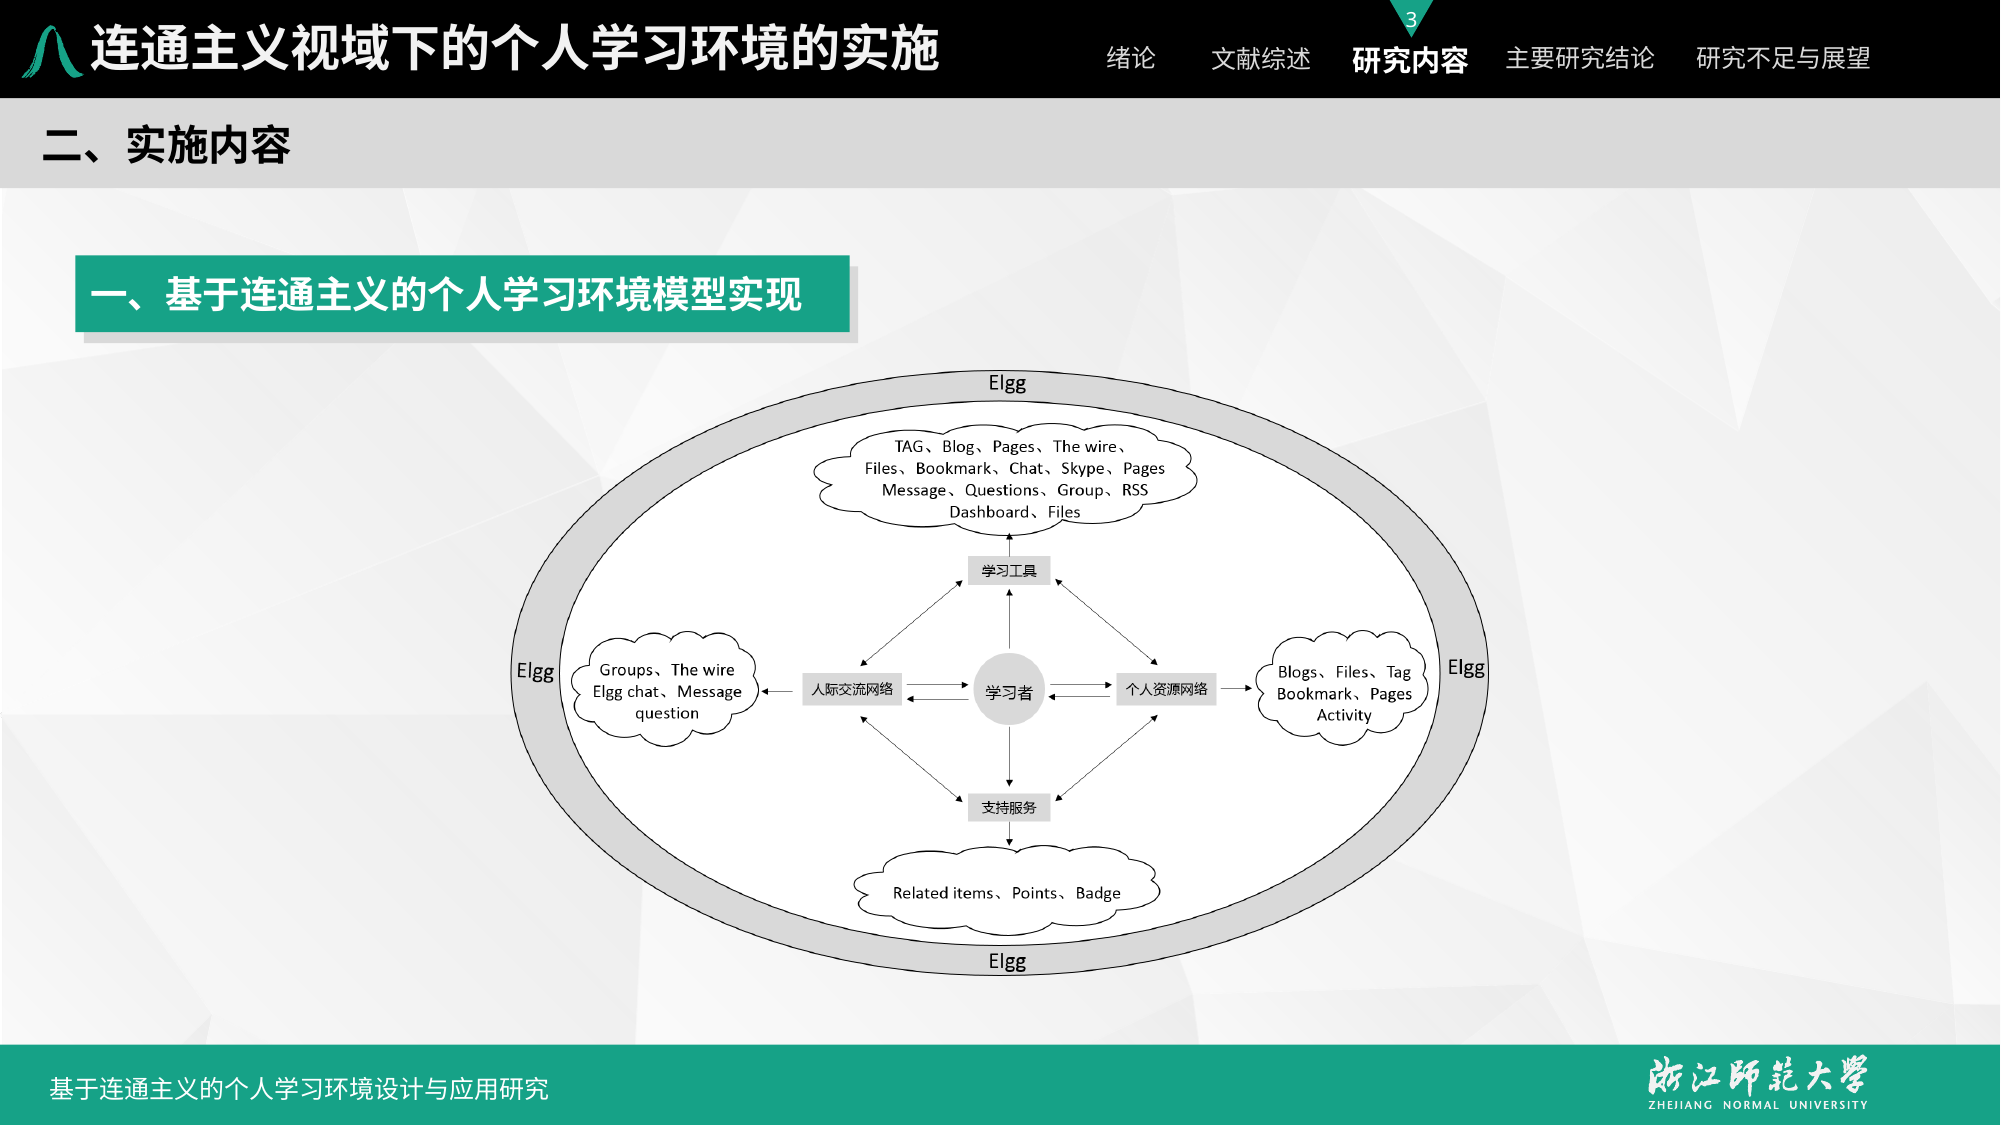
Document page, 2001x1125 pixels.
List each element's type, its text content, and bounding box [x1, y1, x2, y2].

picture [0, 0, 2001, 1125]
list 二、实施内容 [27, 111, 665, 183]
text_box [75, 255, 859, 344]
list 连通主义视域下的个人学习环境的实施 [75, 16, 965, 87]
